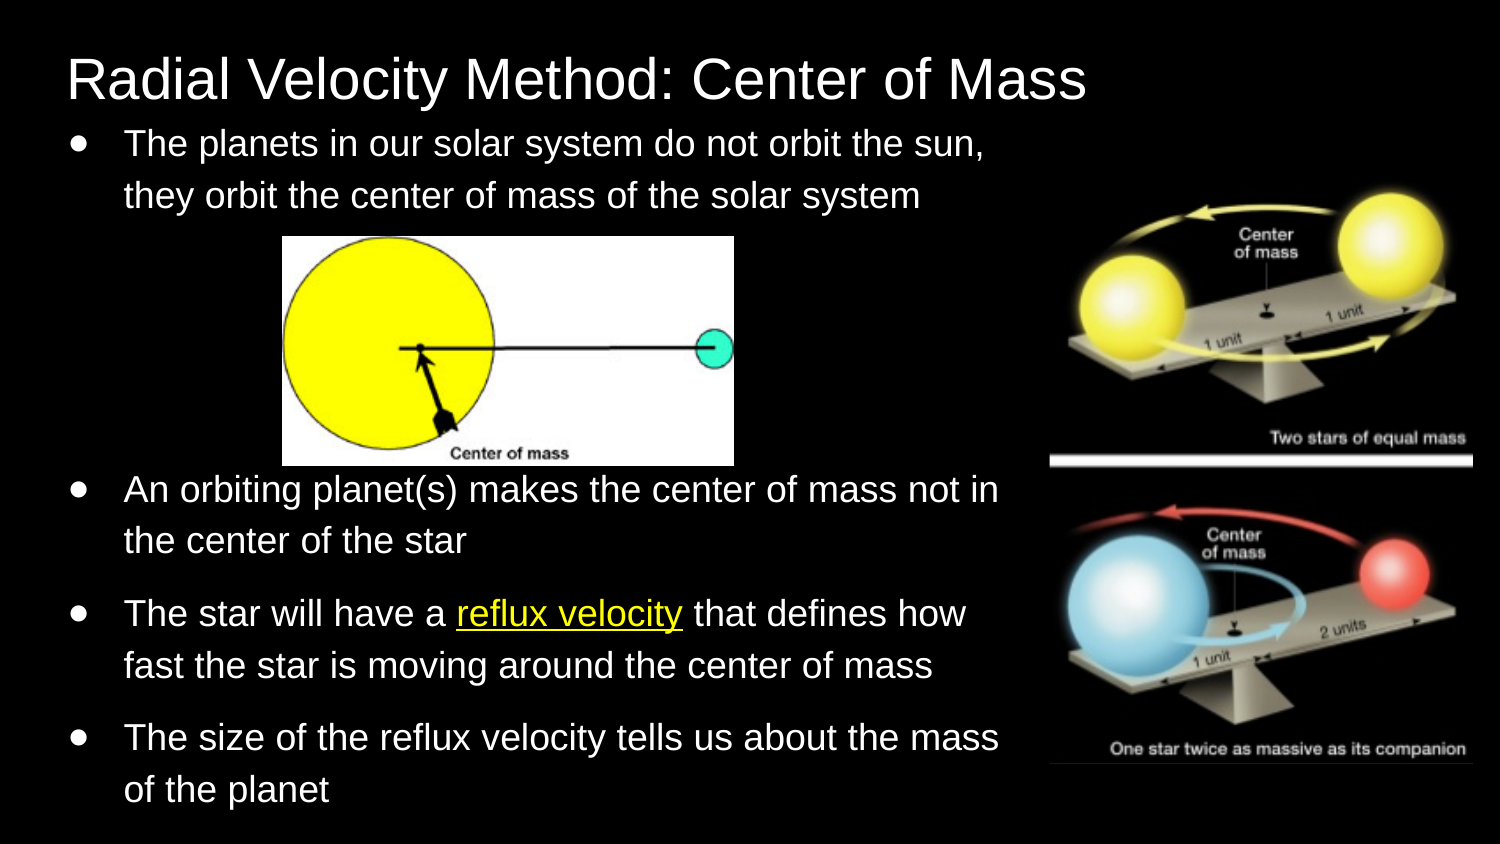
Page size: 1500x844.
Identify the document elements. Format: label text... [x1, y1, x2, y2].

title Radial Velocity Method: Center of Mass [51, 25, 1449, 120]
picture [282, 236, 734, 466]
list The planets in our solar system do not orbit the sun, they orbit the center of mass of the solar system An orbiting planet(s) makes the center of mass not in the center of the star The star will have a reflux velocity that defines how fast the star is moving around the center of mass The size of the reflux velocity tells us about the mass of the planet [33, 97, 1038, 830]
picture [1049, 166, 1473, 764]
